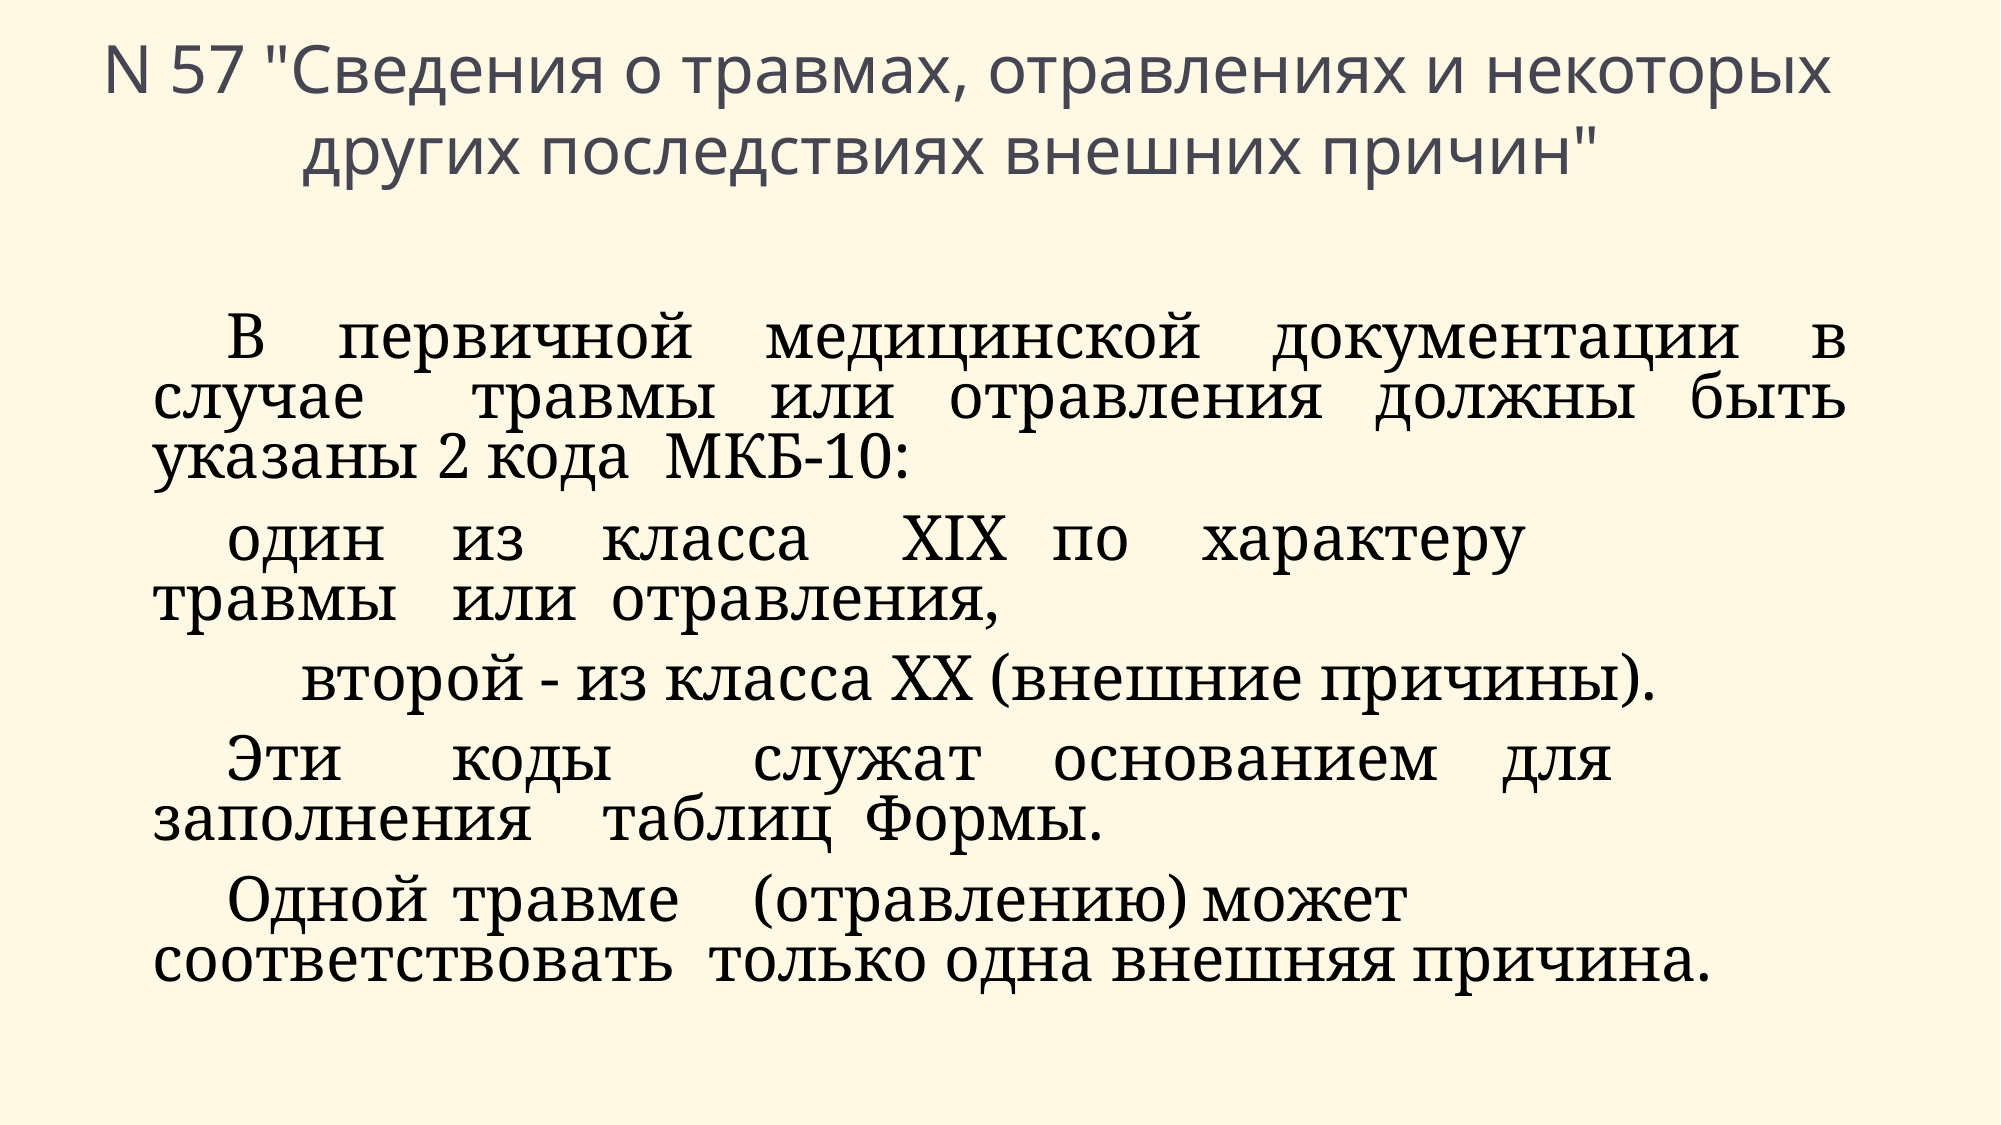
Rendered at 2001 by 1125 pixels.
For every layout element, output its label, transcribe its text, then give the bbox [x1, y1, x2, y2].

title N 57 "Сведения о травмах, отравлениях и некоторых других последствиях внешних причин" [99, 0, 1900, 188]
text_box В первичной медицинской документации в случае травмы или отравления должны быть указаны 2 кода МКБ-10: один из класса XIX по характеру травмы или отравления, второй - из класса XX (внешние причины). Эти коды служат основанием для заполнения таблиц Формы. Одной травме (отравлению) может соответствовать только одна внешняя причина. [150, 294, 1851, 994]
